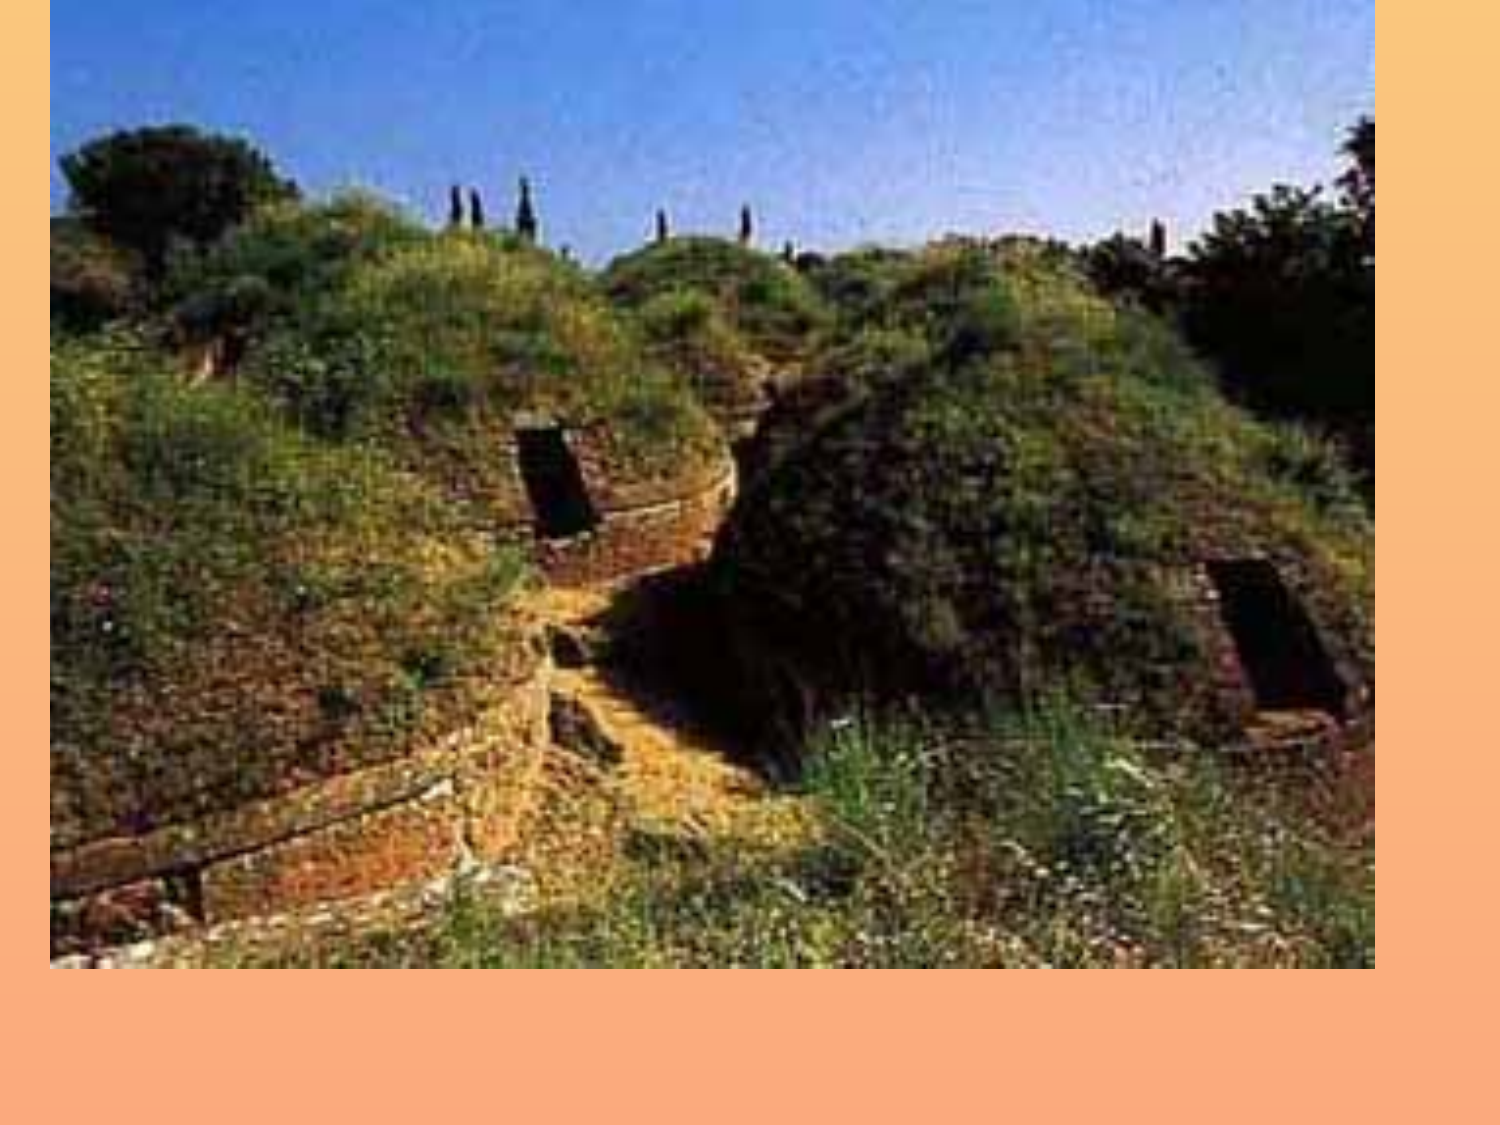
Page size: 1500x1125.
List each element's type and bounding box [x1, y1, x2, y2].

picture [49, 0, 1376, 969]
